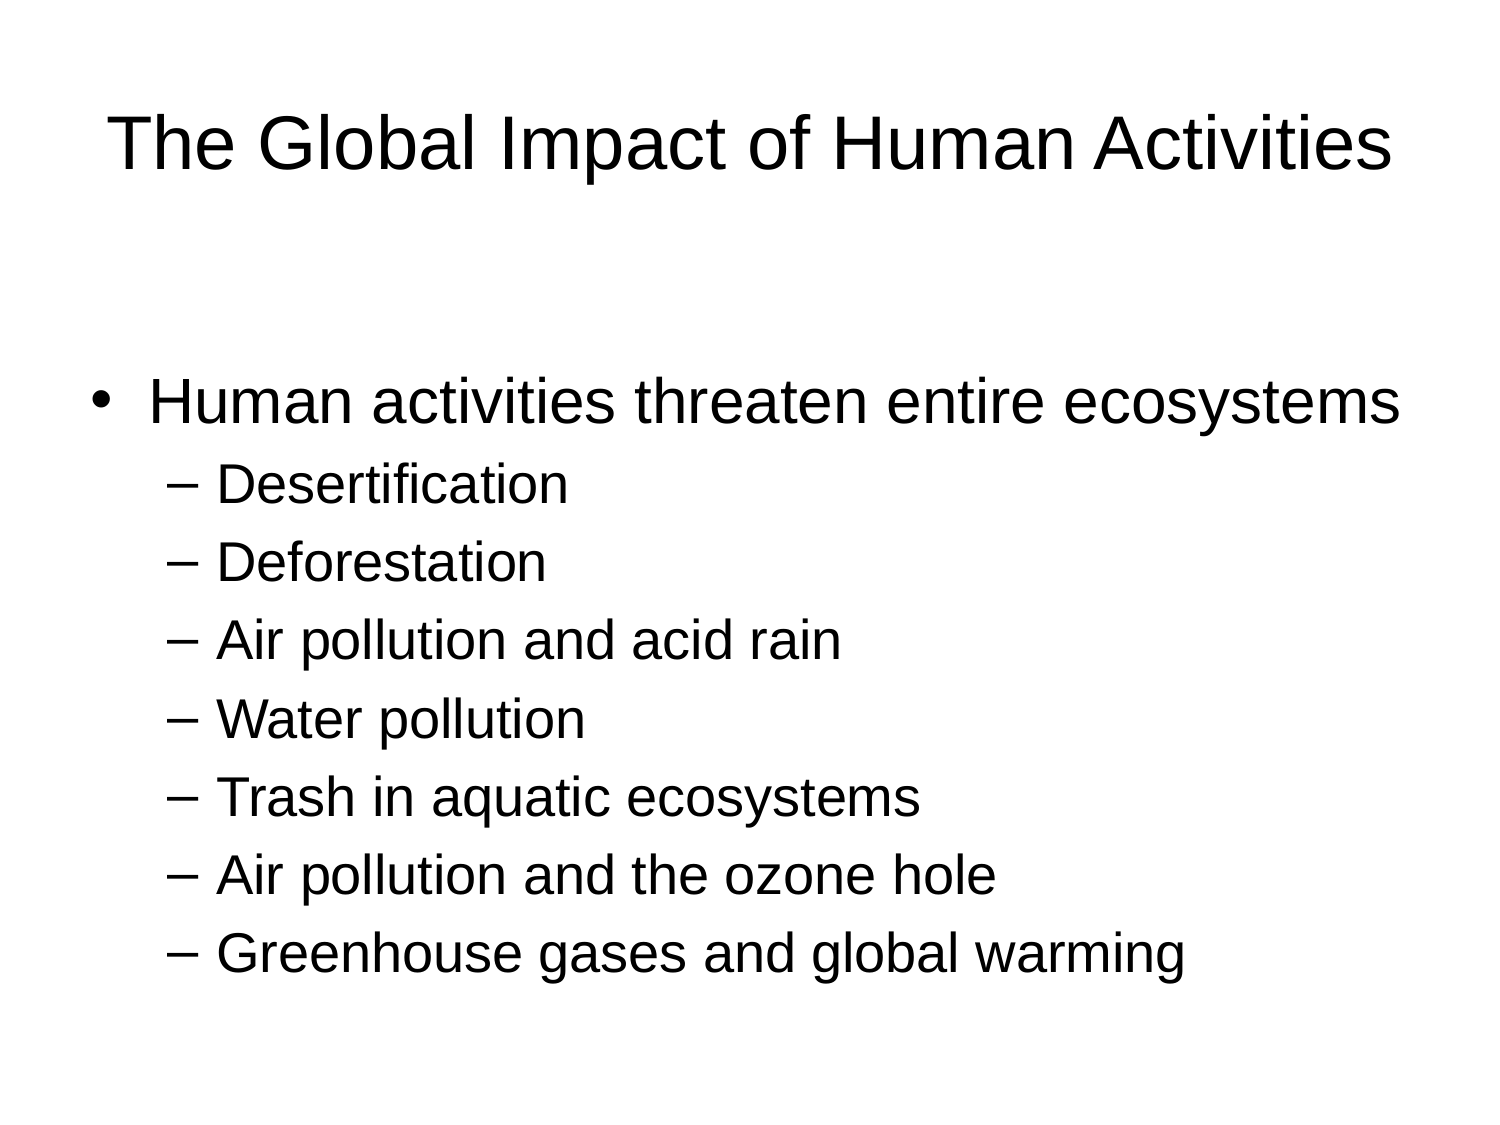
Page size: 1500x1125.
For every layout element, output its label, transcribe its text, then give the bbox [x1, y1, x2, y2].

list Human activities threaten entire ecosystems Desertification Deforestation Air pollution and acid rain Water pollution Trash in aquatic ecosystems Air pollution and the ozone hole Greenhouse gases and global warming [75, 262, 1425, 1005]
title The Global Impact of Human Activities [75, 45, 1425, 233]
